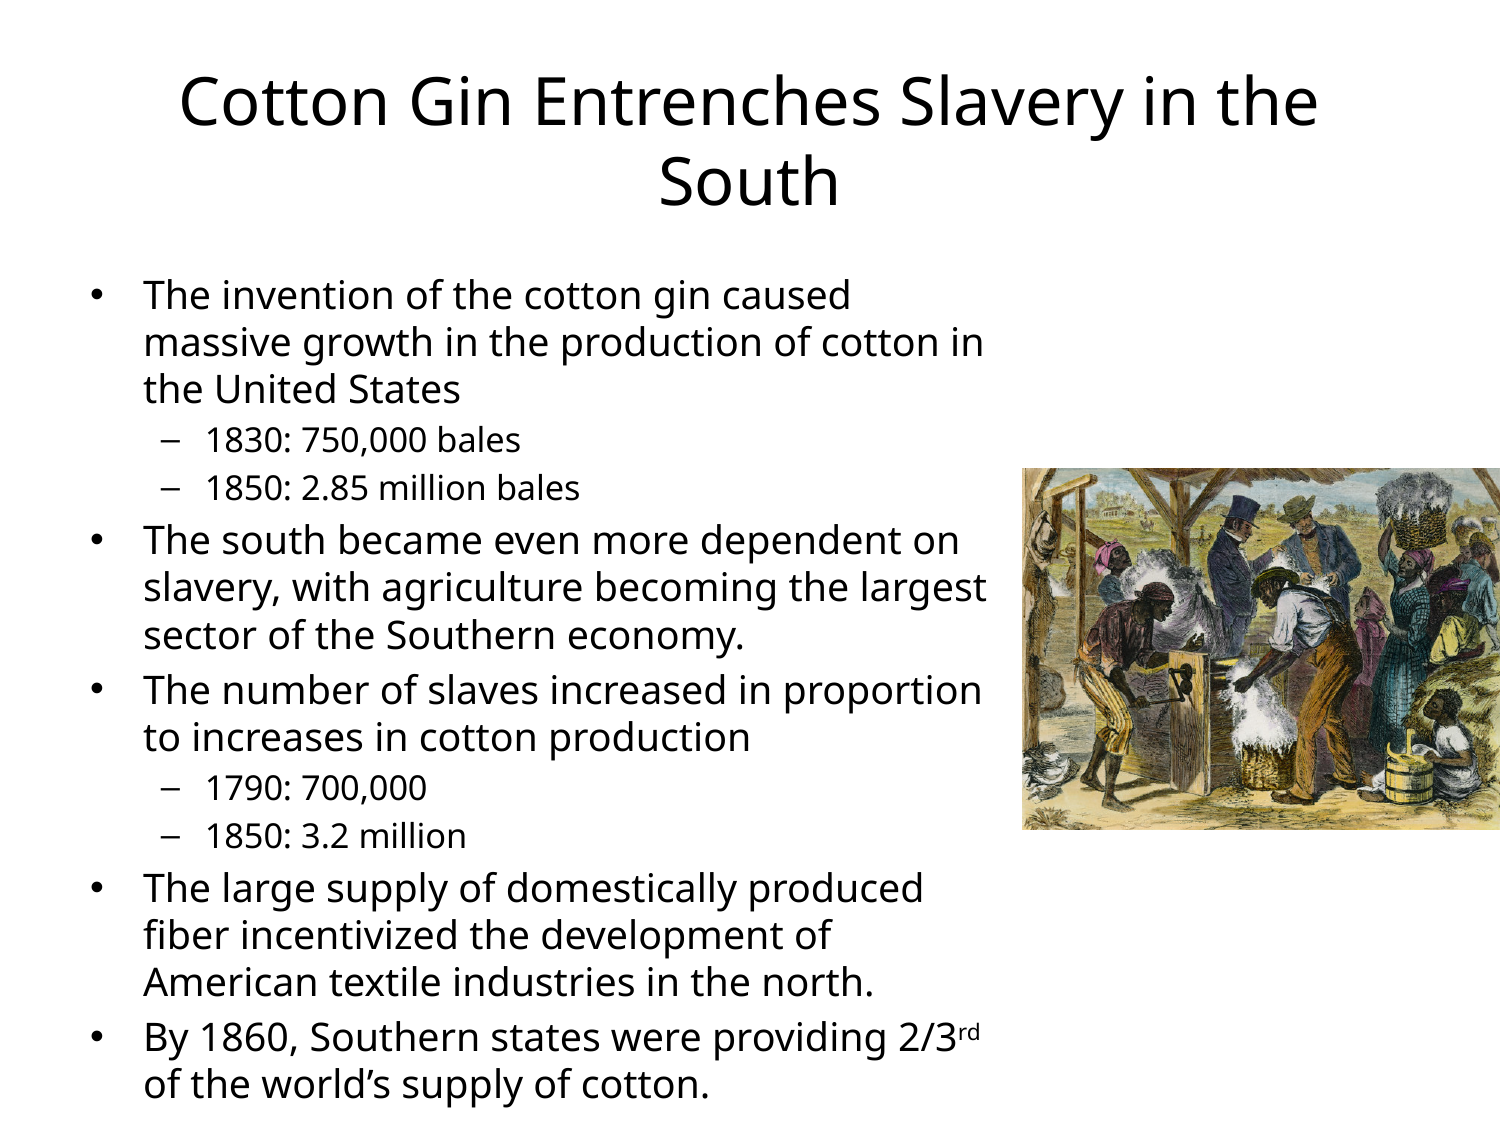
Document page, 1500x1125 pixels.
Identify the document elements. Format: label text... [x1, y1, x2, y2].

list The invention of the cotton gin caused massive growth in the production of cotton in the United States 1830: 750,000 bales 1850: 2.85 million bales The south became even more dependent on slavery, with agriculture becoming the largest sector of the Southern economy. The number of slaves increased in proportion to increases in cotton production 1790: 700,000 1850: 3.2 million The large supply of domestically produced fiber incentivized the development of American textile industries in the north. By 1860, Southern states were providing 2/3rd of the world’s supply of cotton. [75, 262, 1022, 1125]
title Cotton Gin Entrenches Slavery in the South [75, 45, 1425, 233]
picture [1022, 467, 1500, 830]
